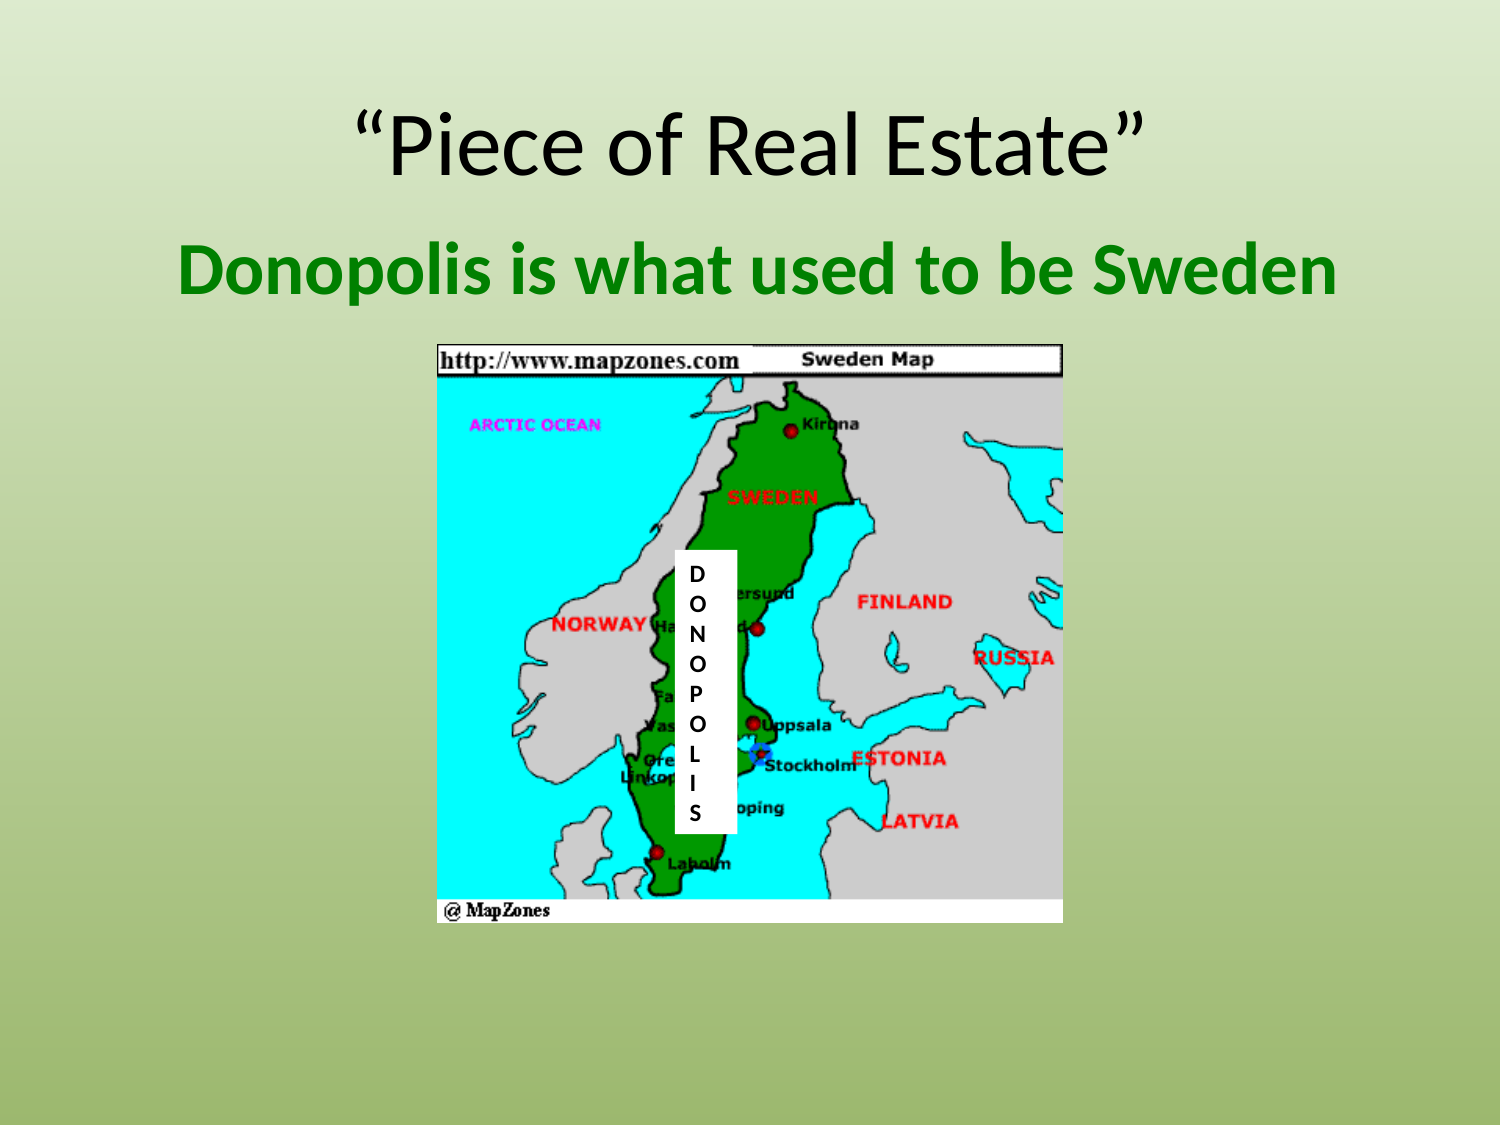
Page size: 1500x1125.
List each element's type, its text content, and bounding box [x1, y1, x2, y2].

text_box Donopolis is what used to be Sweden [162, 212, 1475, 318]
title “Piece of Real Estate” [75, 45, 1425, 233]
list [437, 344, 1063, 923]
